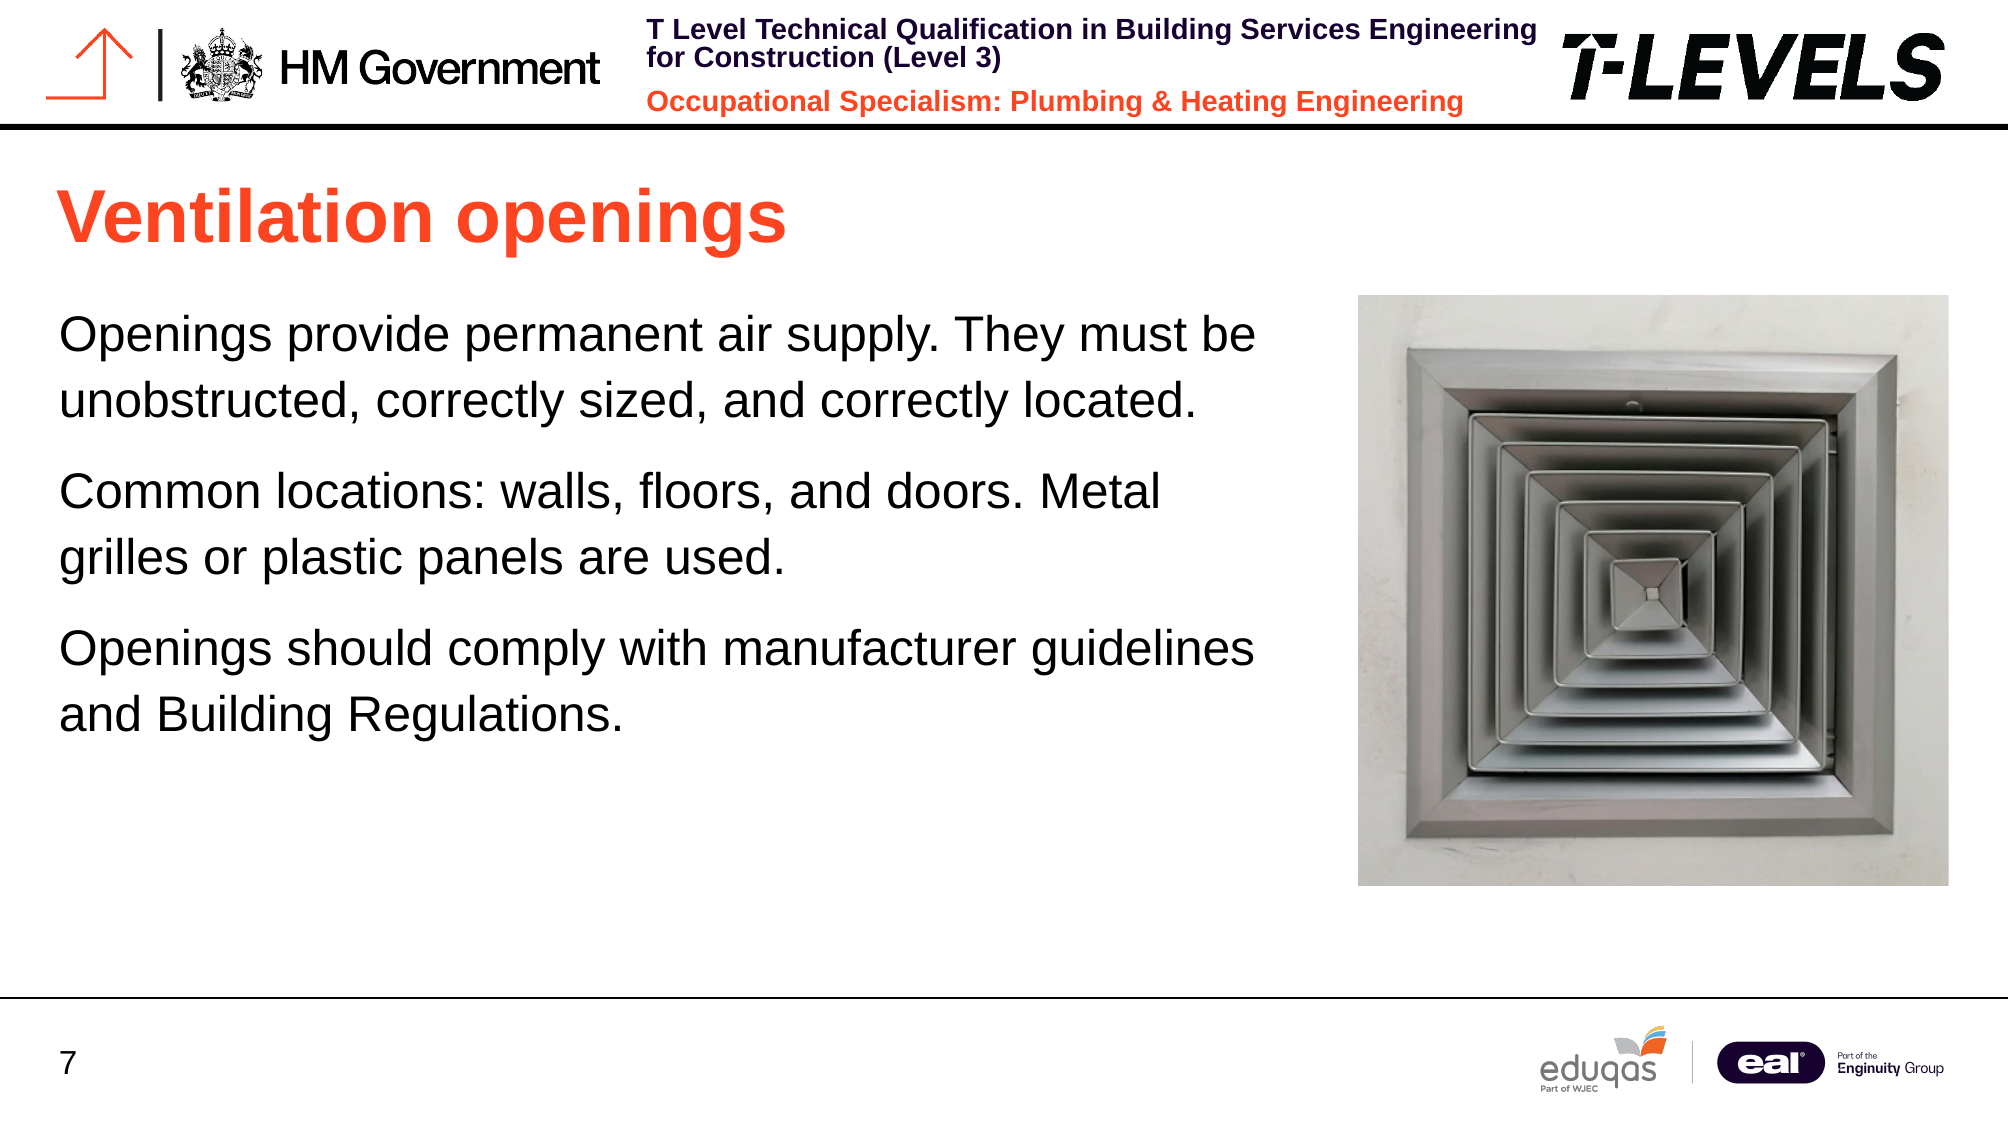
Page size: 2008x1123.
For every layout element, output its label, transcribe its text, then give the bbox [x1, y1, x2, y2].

picture [158, 28, 600, 102]
picture [1357, 294, 1949, 886]
picture [41, 27, 139, 100]
title Ventilation openings [41, 111, 1949, 314]
picture [1543, 25, 1964, 108]
picture [1535, 1021, 1949, 1097]
list Openings provide permanent air supply. They must be unobstructed, correctly sized, and correctly located. Common locations: walls, floors, and doors. Metal grilles or plastic panels are used. Openings should comply with manufacturer guidelines and Building Regulations. [59, 295, 1305, 975]
